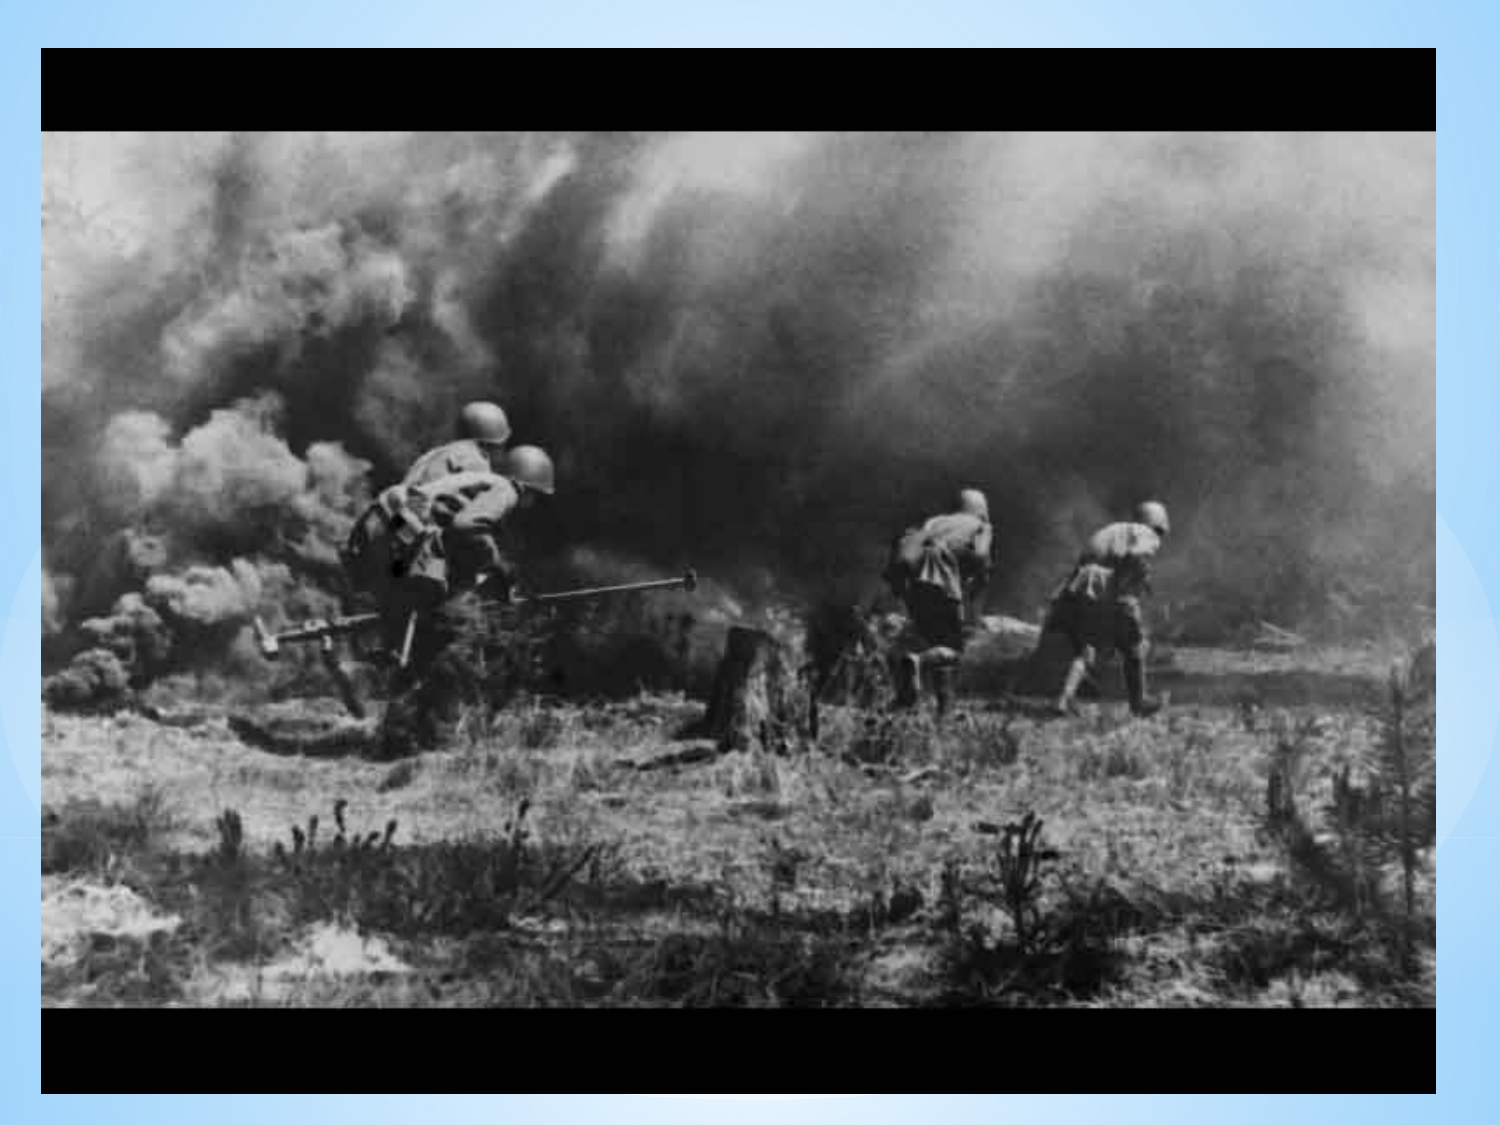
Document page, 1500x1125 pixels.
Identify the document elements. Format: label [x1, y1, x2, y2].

picture [41, 48, 1436, 1095]
